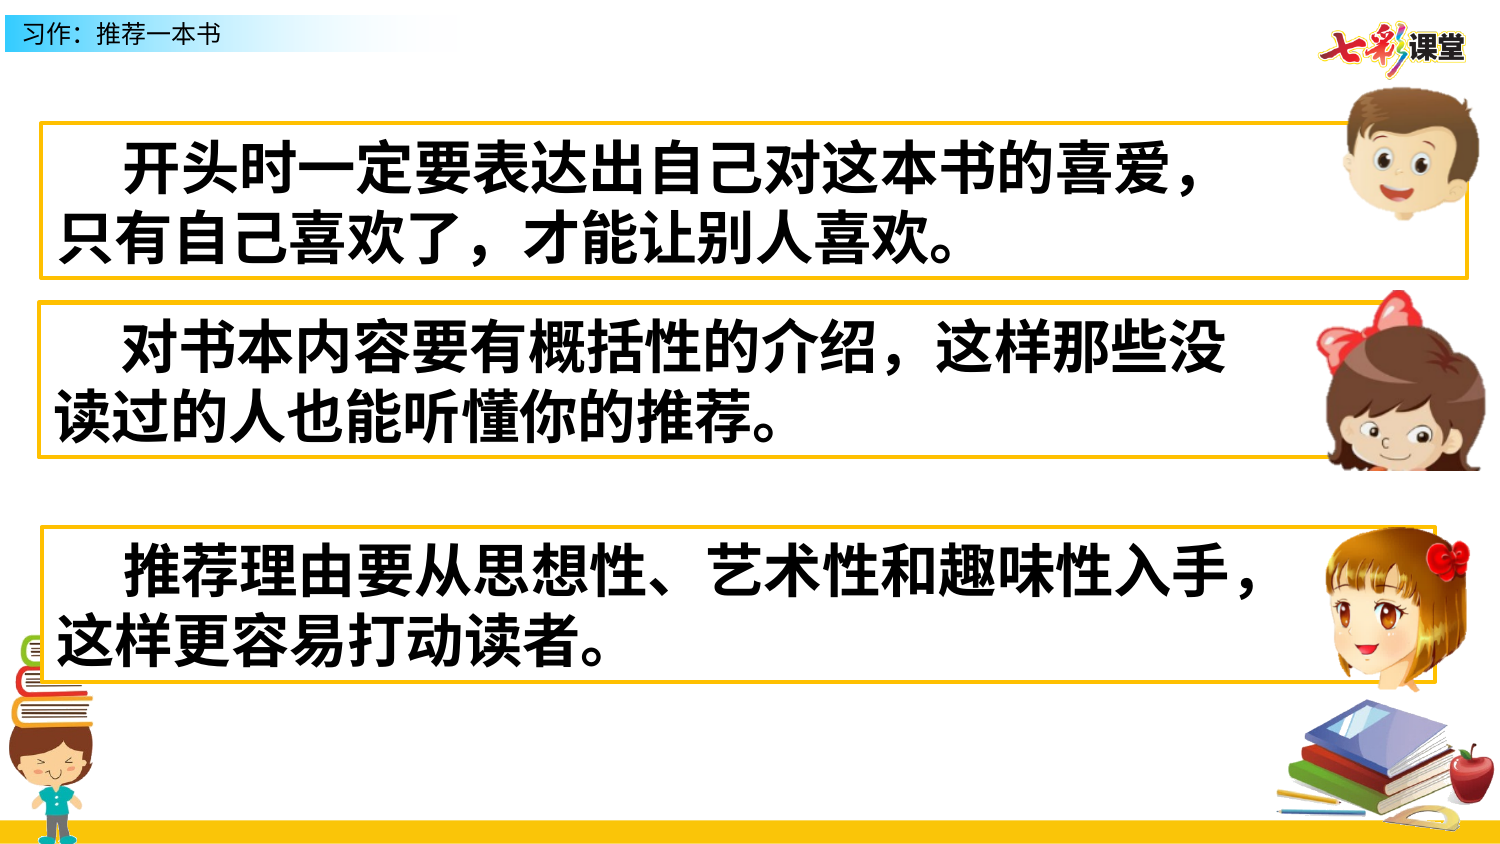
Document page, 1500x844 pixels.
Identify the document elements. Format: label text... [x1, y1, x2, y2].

picture [1227, 526, 1500, 844]
picture [0, 616, 167, 844]
picture [1302, 20, 1500, 472]
text_box 开头时一定要表达出自己对这本书的喜爱， 只有自己喜欢了，才能让别人喜欢。 [39, 121, 1297, 280]
text_box 推荐理由要从思想性、艺术性和趣味性入手， 这样更容易打动读者。 [40, 525, 1320, 684]
text_box 对书本内容要有概括性的介绍，这样那些没 读过的人也能听懂你的推荐。 [37, 300, 1301, 459]
